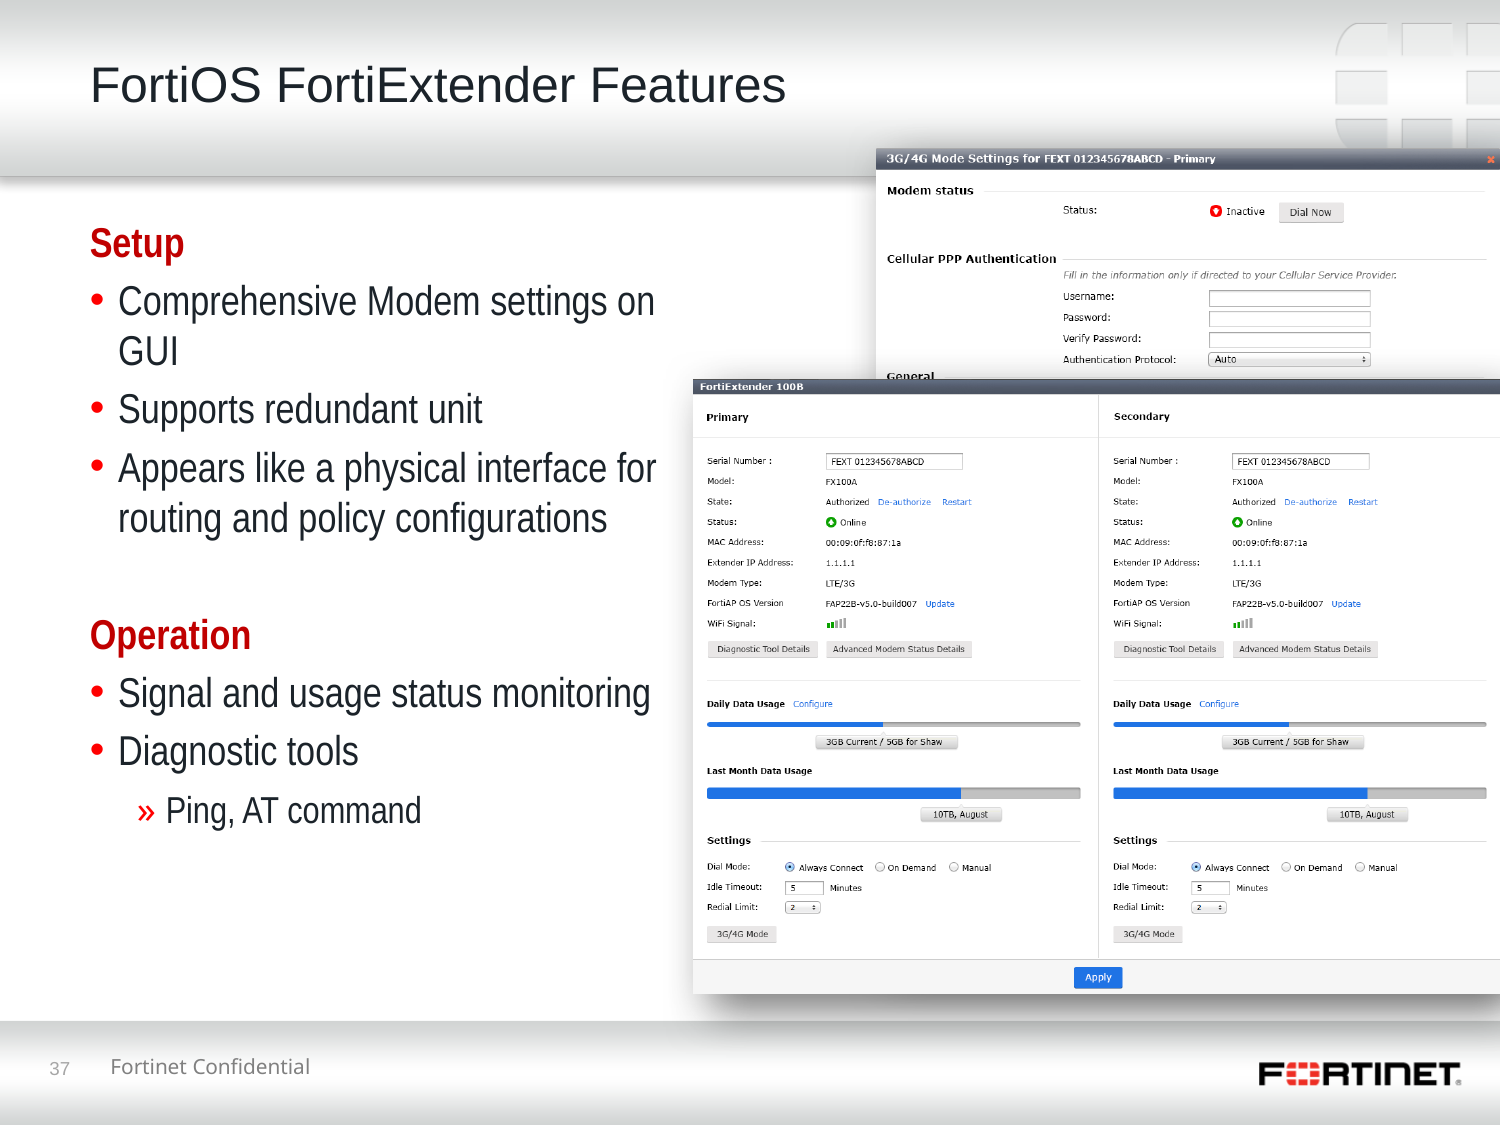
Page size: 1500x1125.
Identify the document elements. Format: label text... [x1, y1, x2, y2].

title FortiOS FortiExtender Features [75, 45, 1425, 138]
picture [0, 0, 1500, 1125]
list Setup Comprehensive Modem settings on GUI Supports redundant unit Appears like a physical interface for routing and policy configurations Operation Signal and usage status monitoring Diagnostic tools Ping, AT command [75, 208, 722, 976]
